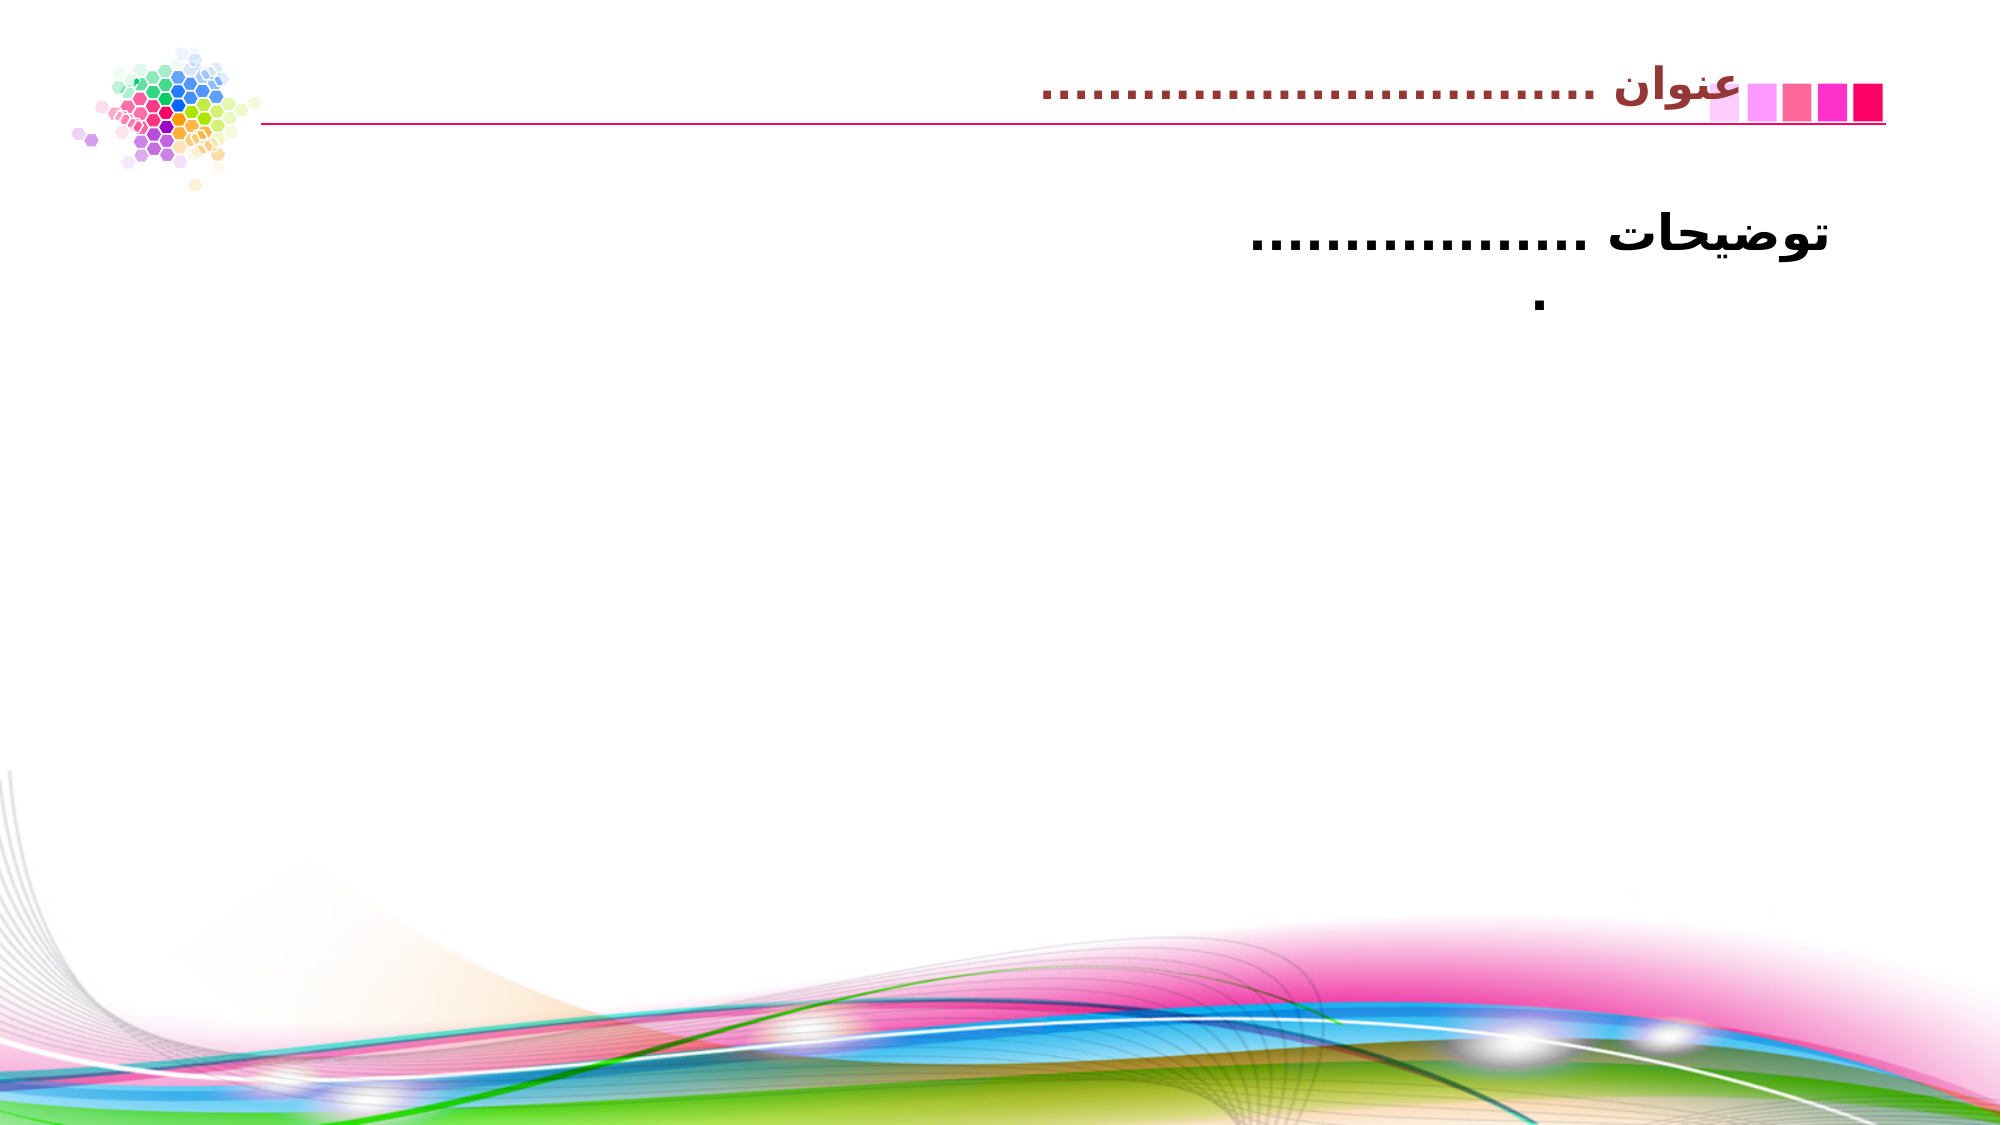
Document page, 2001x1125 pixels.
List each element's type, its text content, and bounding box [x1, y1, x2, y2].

text_box عنوان ................................. [1024, 47, 1760, 116]
picture [0, 196, 2000, 1125]
text_box توضیحات ................... [1226, 192, 1853, 328]
text_box [1782, 83, 1812, 122]
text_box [70, 46, 263, 193]
text_box [1853, 83, 1883, 122]
text_box [1747, 83, 1777, 122]
text_box [1817, 83, 1848, 122]
text_box [1709, 116, 1740, 122]
